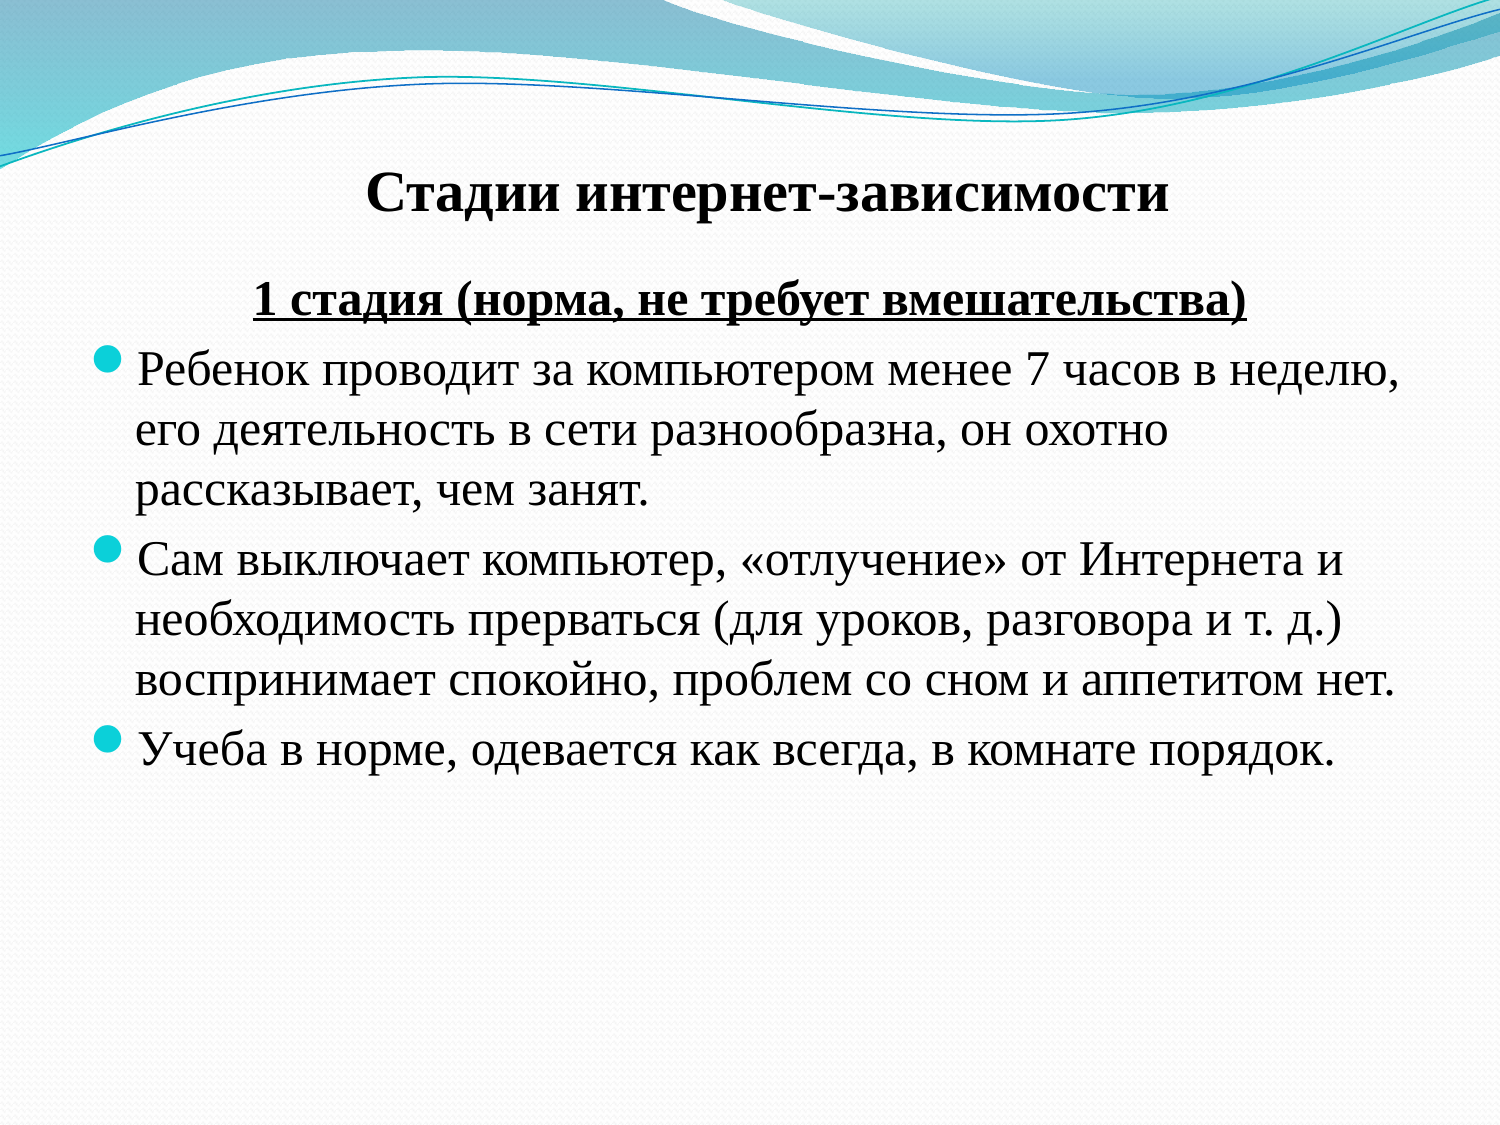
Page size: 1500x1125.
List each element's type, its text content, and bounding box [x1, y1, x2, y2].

title Стадии интернет-зависимости [75, 58, 1425, 223]
list 1 стадия (норма, не требует вмешательства) Ребенок проводит за компьютером менее 7 часов в неделю, его деятельность в сети разнообразна, он охотно рассказывает, чем занят. Сам выключает компьютер, «отлучение» от Интернета и необходимость прерваться (для уроков, разговора и т. д.) воспринимает спокойно, проблем со сном и аппетитом нет. Учеба в норме, одевается как всегда, в комнате порядок. [75, 257, 1425, 1038]
